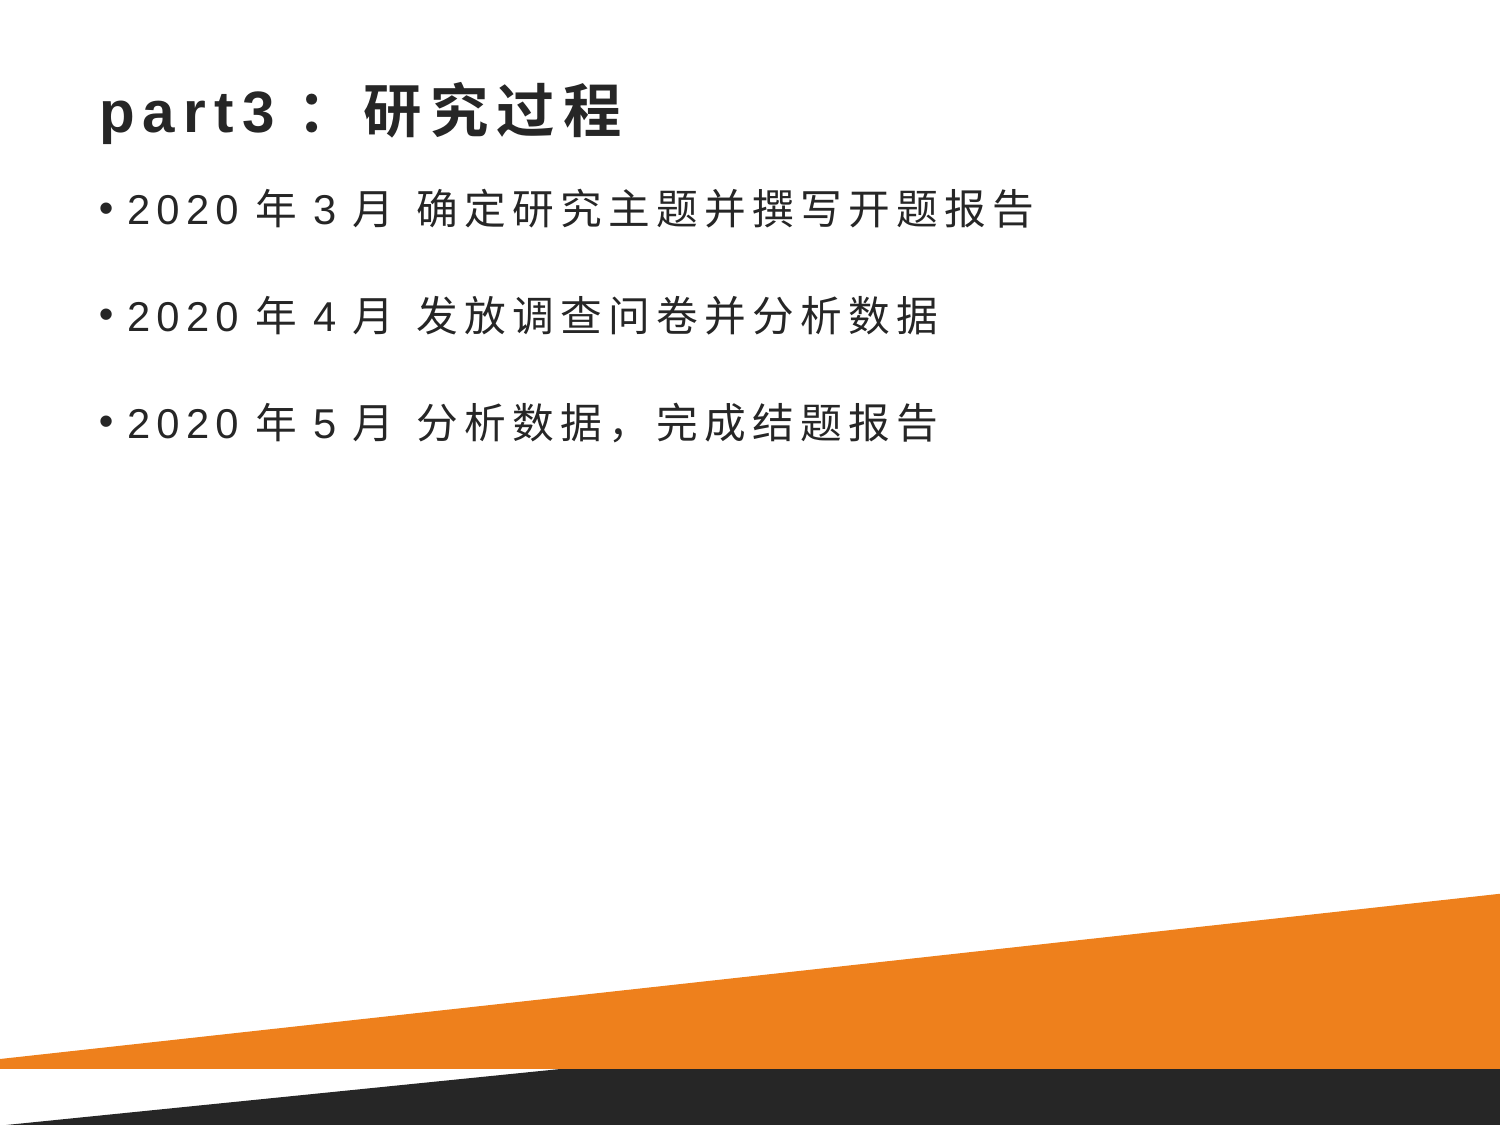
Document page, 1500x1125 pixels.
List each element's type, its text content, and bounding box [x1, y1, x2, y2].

list 2020年3月 确定研究主题并撰写开题报告 2020年4月 发放调查问卷并分析数据 2020年5月 分析数据，完成结题报告 [82, 168, 1418, 530]
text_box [0, 893, 1500, 1125]
title part3：研究过程 [82, 72, 1418, 146]
